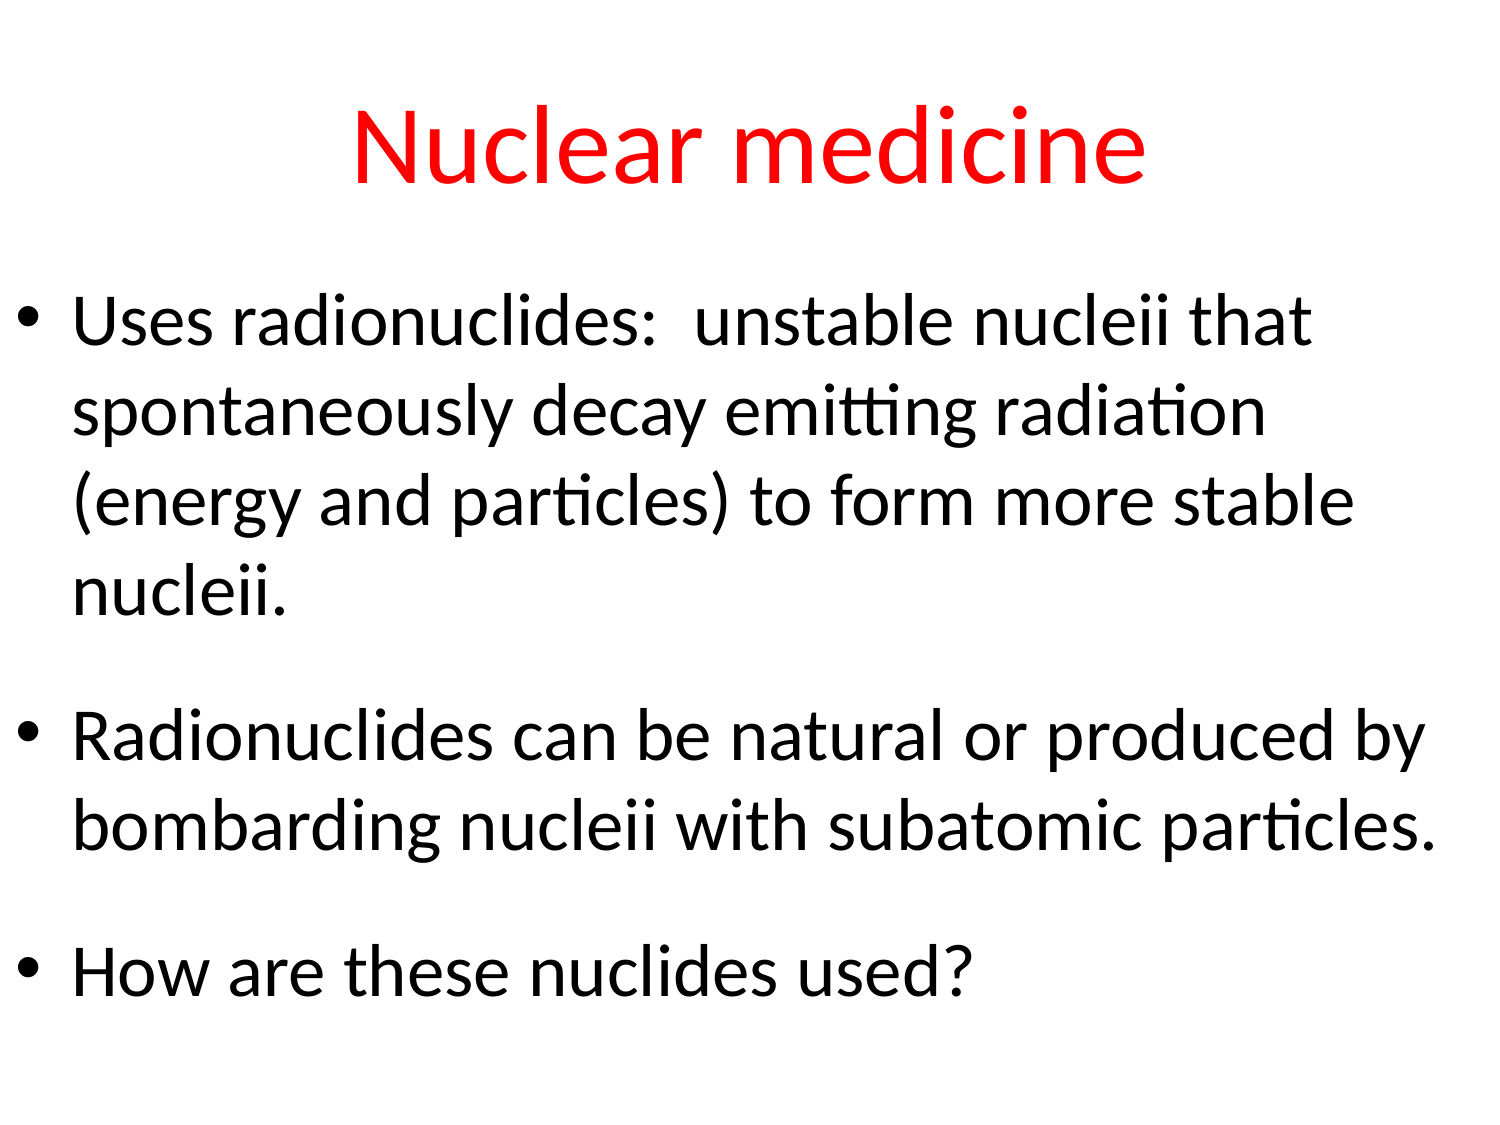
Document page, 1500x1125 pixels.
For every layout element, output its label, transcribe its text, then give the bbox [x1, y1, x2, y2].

list Uses radionuclides: unstable nucleii that spontaneously decay emitting radiation (energy and particles) to form more stable nucleii. Radionuclides can be natural or produced by bombarding nucleii with subatomic particles. How are these nuclides used? [0, 262, 1500, 1005]
title Nuclear medicine [75, 45, 1425, 233]
